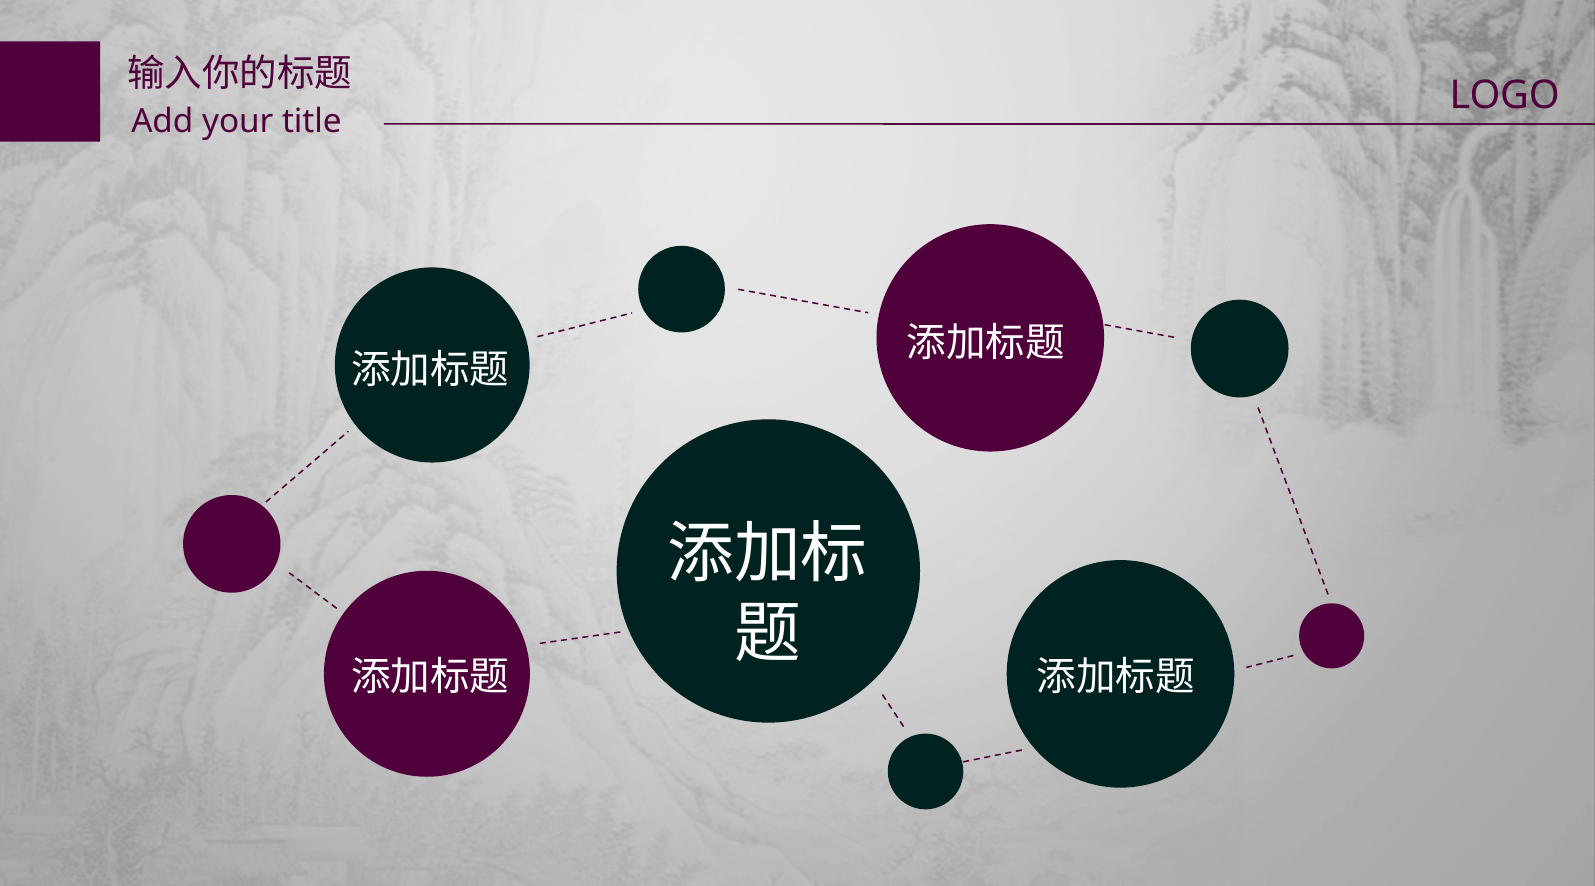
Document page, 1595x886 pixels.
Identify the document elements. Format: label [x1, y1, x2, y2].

text_box [1006, 559, 1270, 788]
text_box [638, 245, 725, 333]
text_box [323, 570, 585, 777]
text_box [183, 495, 281, 593]
text_box [1299, 603, 1365, 669]
text_box [334, 267, 585, 463]
text_box [876, 223, 1140, 452]
text_box [0, 0, 1595, 886]
text_box [1190, 299, 1289, 398]
text_box [887, 733, 964, 810]
text_box [616, 419, 921, 723]
